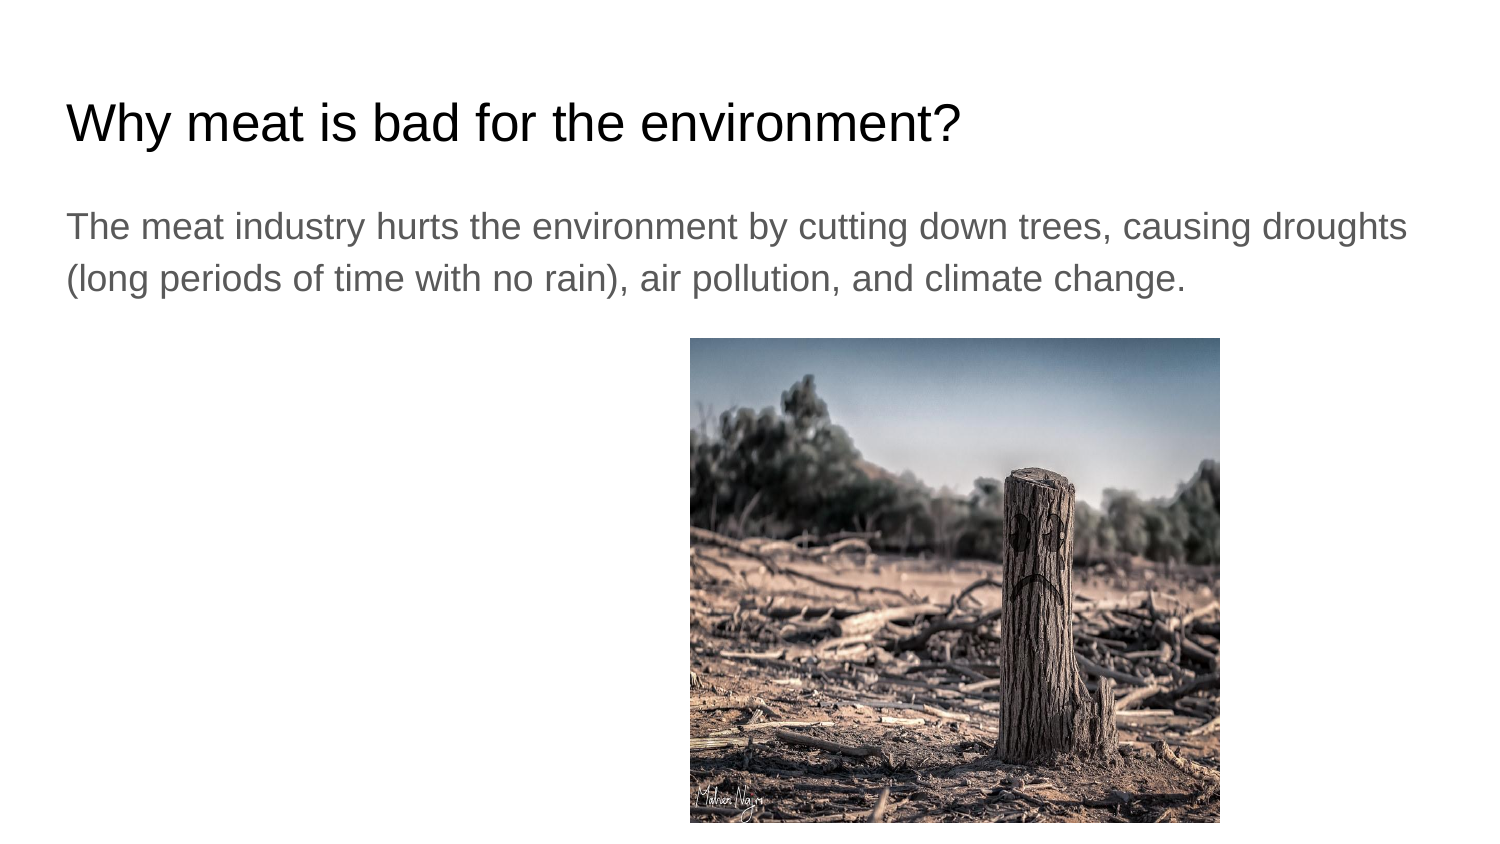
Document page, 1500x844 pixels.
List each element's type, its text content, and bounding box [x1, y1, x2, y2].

list The meat industry hurts the environment by cutting down trees, causing droughts (long periods of time with no rain), air pollution, and climate change. [51, 180, 1449, 741]
title Why meat is bad for the environment? [51, 72, 1449, 167]
picture [690, 338, 1221, 823]
